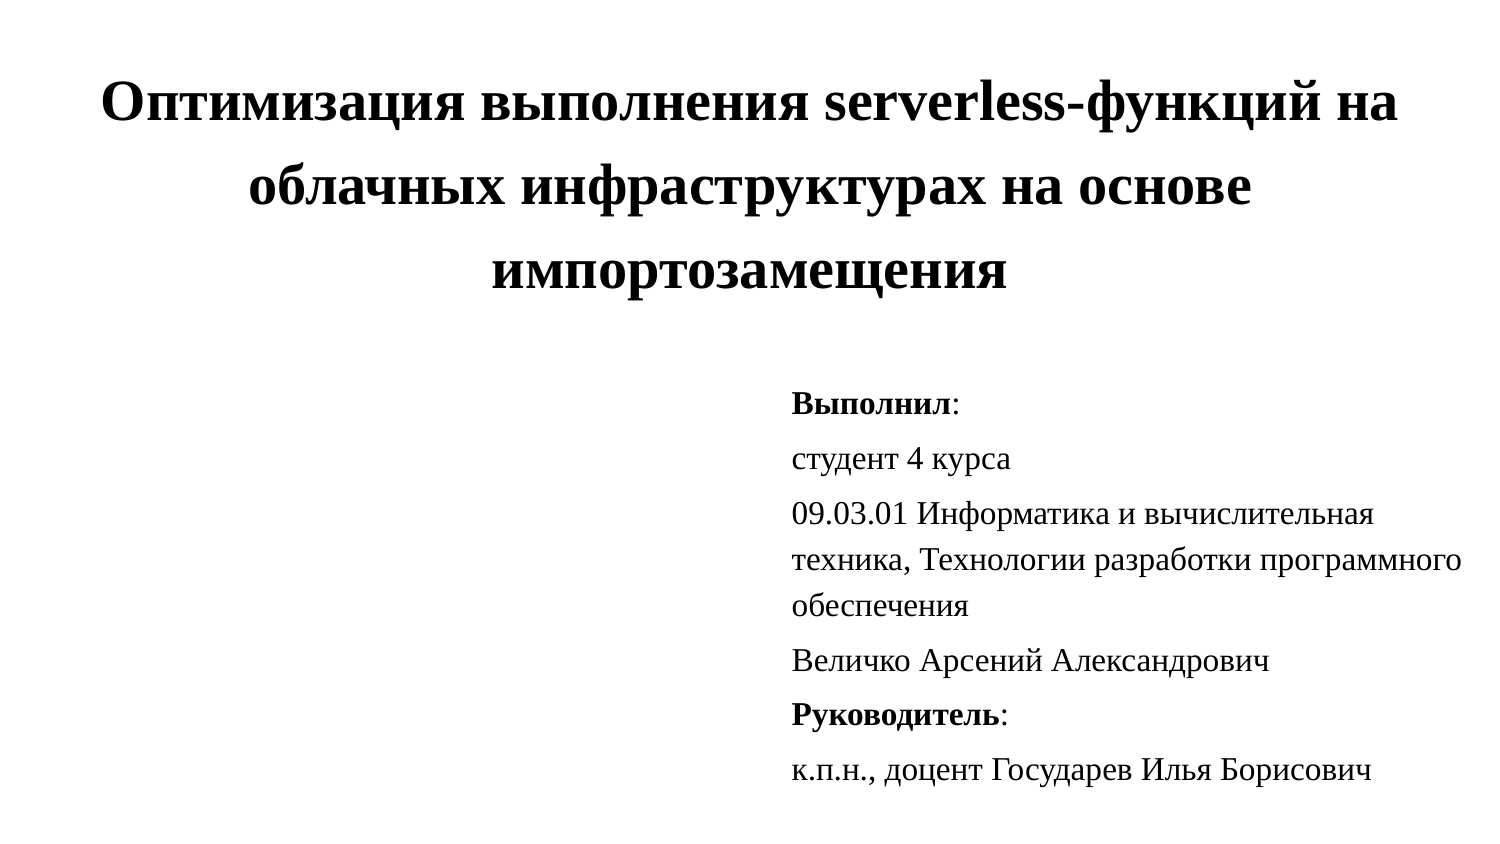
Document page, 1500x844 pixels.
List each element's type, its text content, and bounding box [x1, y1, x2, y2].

subtitle Выполнил: студент 4 курса 09.03.01 Информатика и вычислительная техника, Технологии разработки программного обеспечения Величко Арсений Александрович Руководитель: к.п.н., доцент Государев Илья Борисович [776, 360, 1500, 811]
title Оптимизация выполнения serverless-функций на облачных инфраструктурах на основе импортозамещения [51, 33, 1449, 224]
